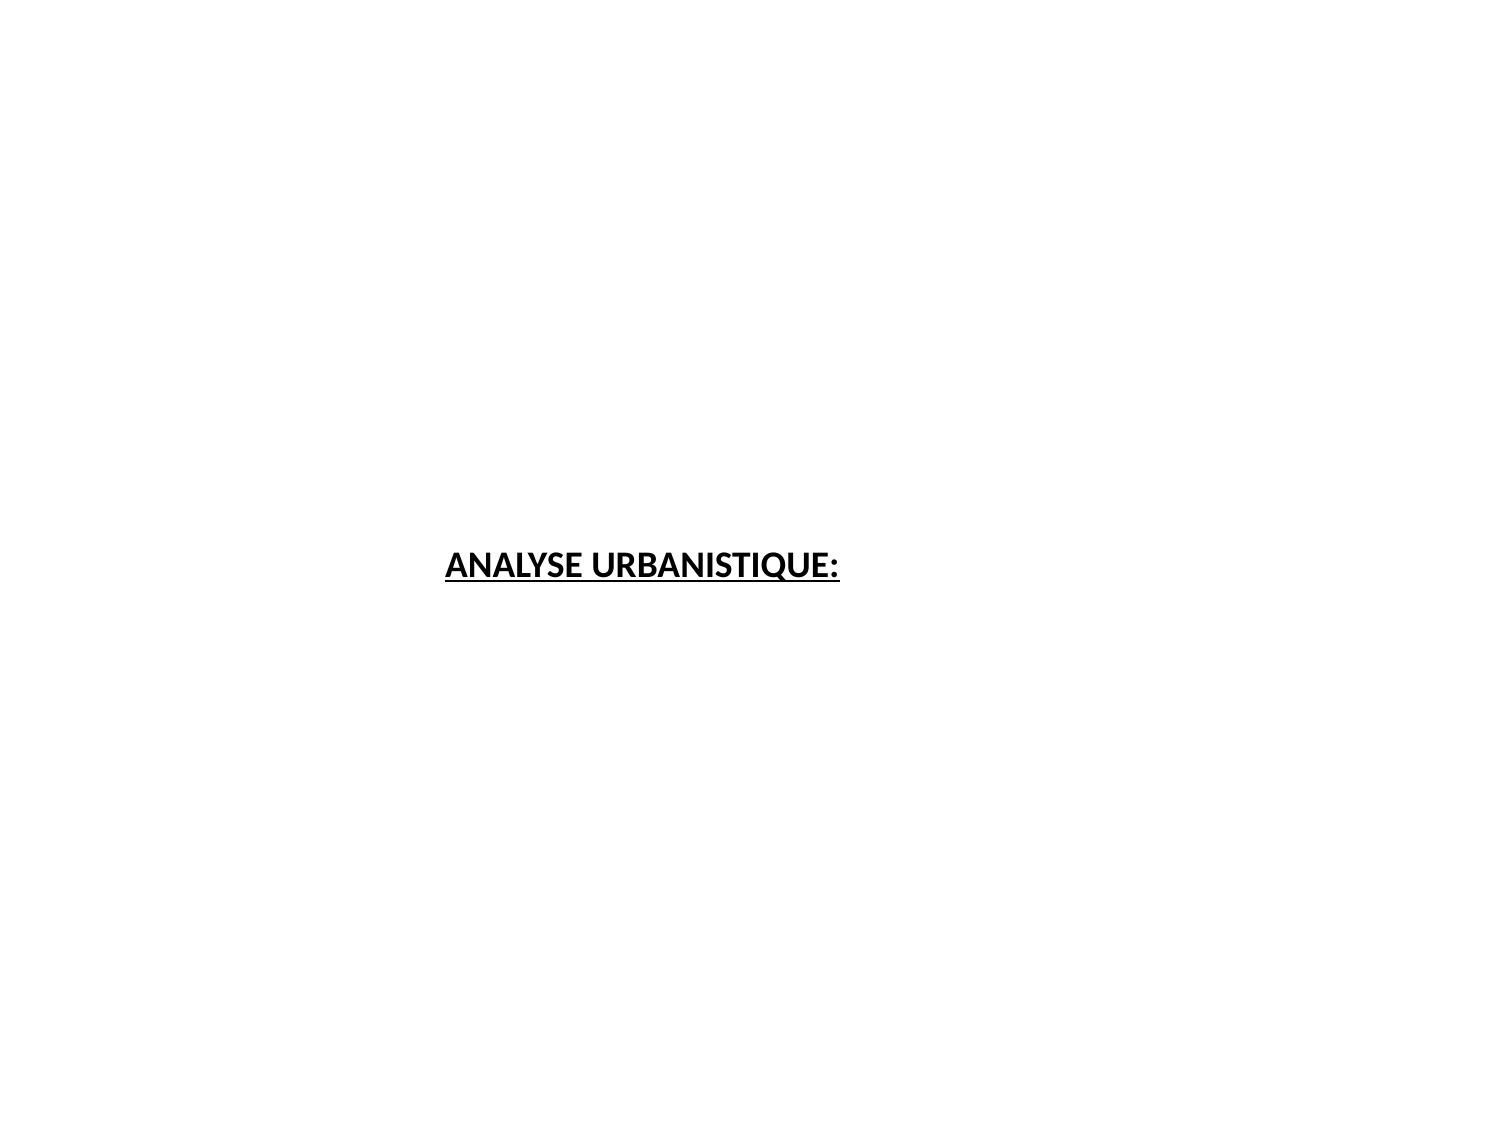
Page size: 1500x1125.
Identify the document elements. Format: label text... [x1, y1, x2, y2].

text_box ANALYSE URBANISTIQUE: [430, 532, 855, 592]
